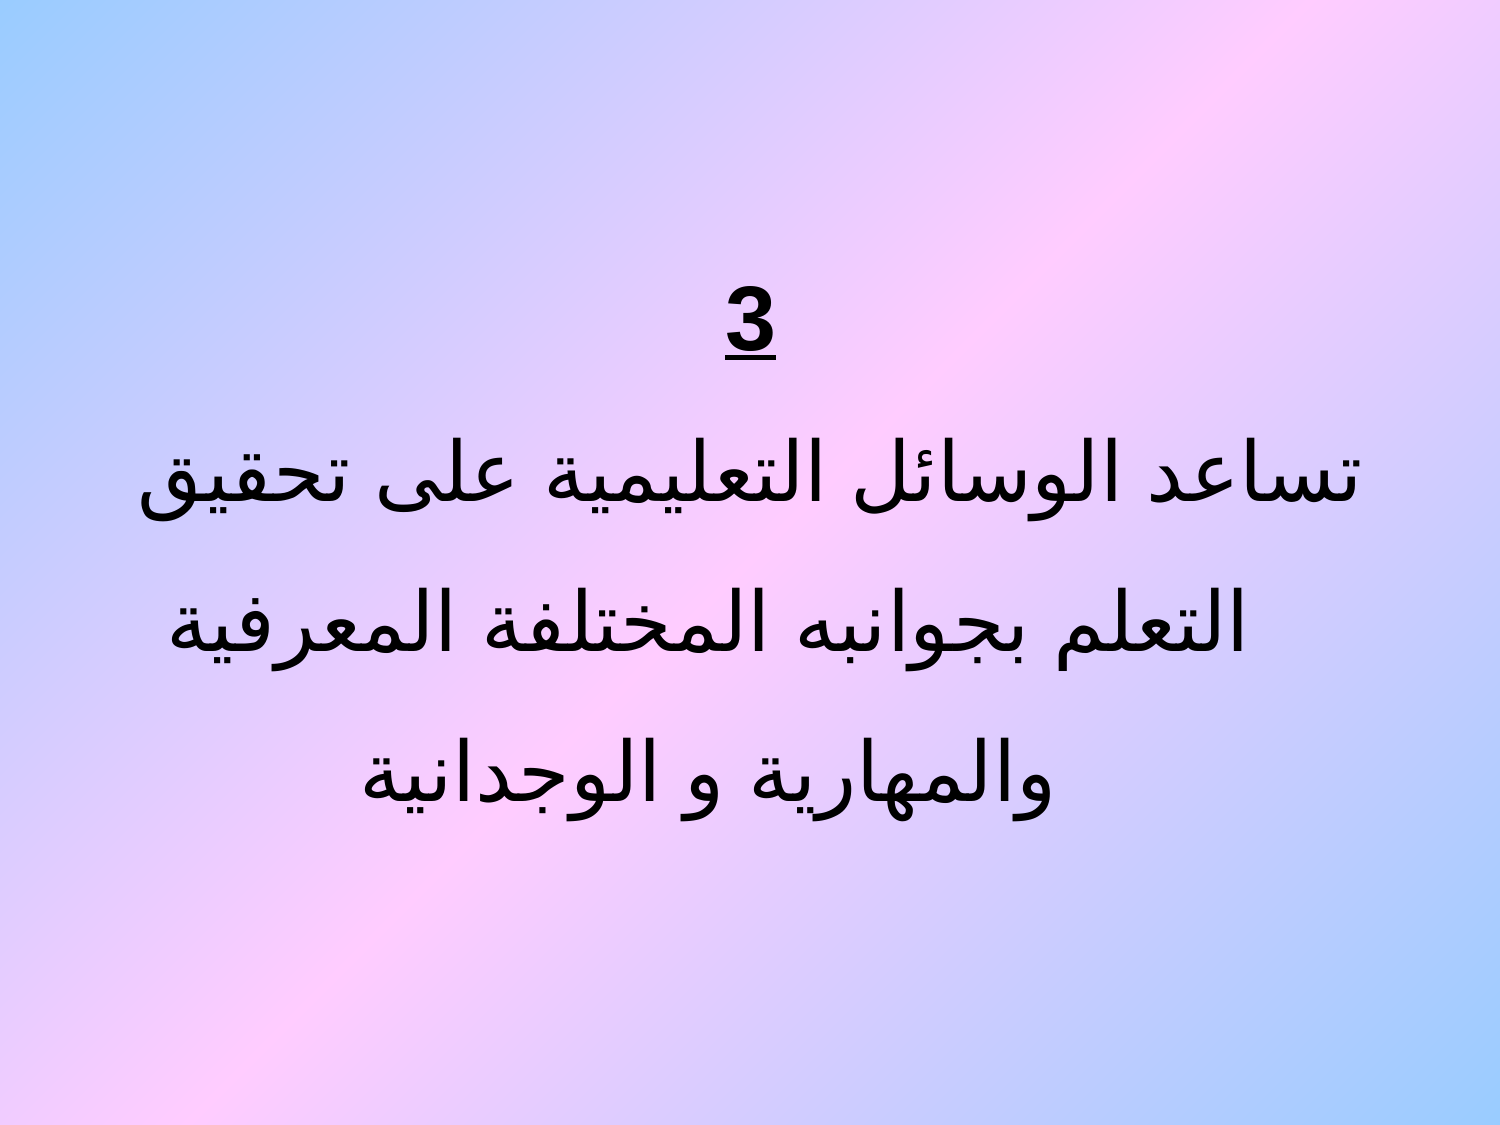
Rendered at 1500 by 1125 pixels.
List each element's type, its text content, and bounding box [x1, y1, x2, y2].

text_box 3 تساعد الوسائل التعليمية على تحقيق التعلم بجوانبه المختلفة المعرفية والمهارية و الوجدانية [53, 196, 1448, 666]
